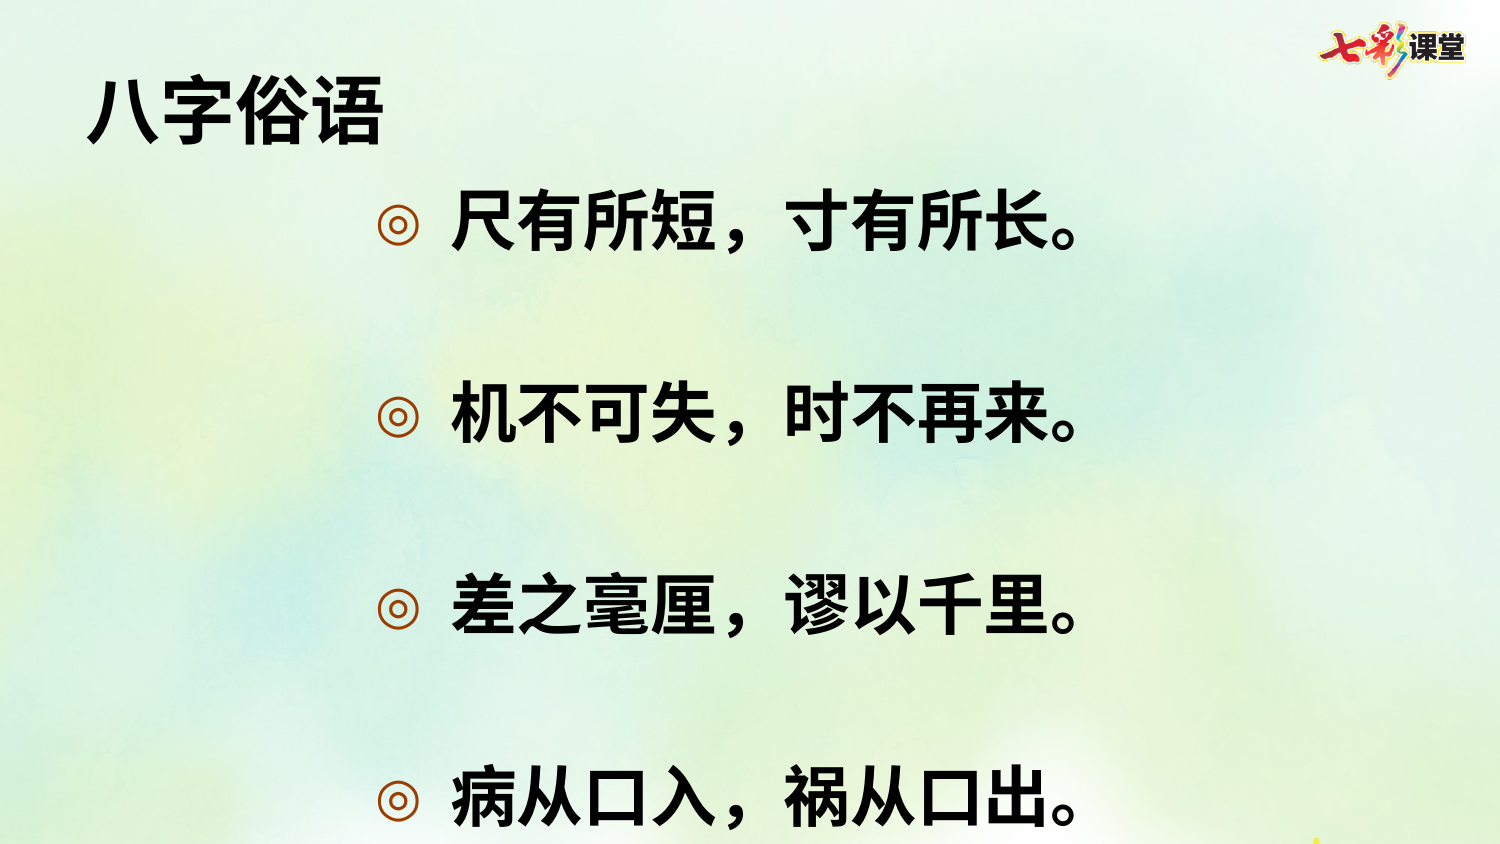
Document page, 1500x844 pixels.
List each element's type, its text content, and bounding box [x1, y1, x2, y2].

text_box 八字俗语 [71, 55, 670, 161]
picture [0, 0, 1500, 844]
text_box 尺有所短，寸有所长。 机不可失，时不再来。 差之毫厘，谬以千里。 病从口入，祸从口出。 一言既出，驷马难追。 比上不足，比下有余。 [360, 155, 1128, 844]
